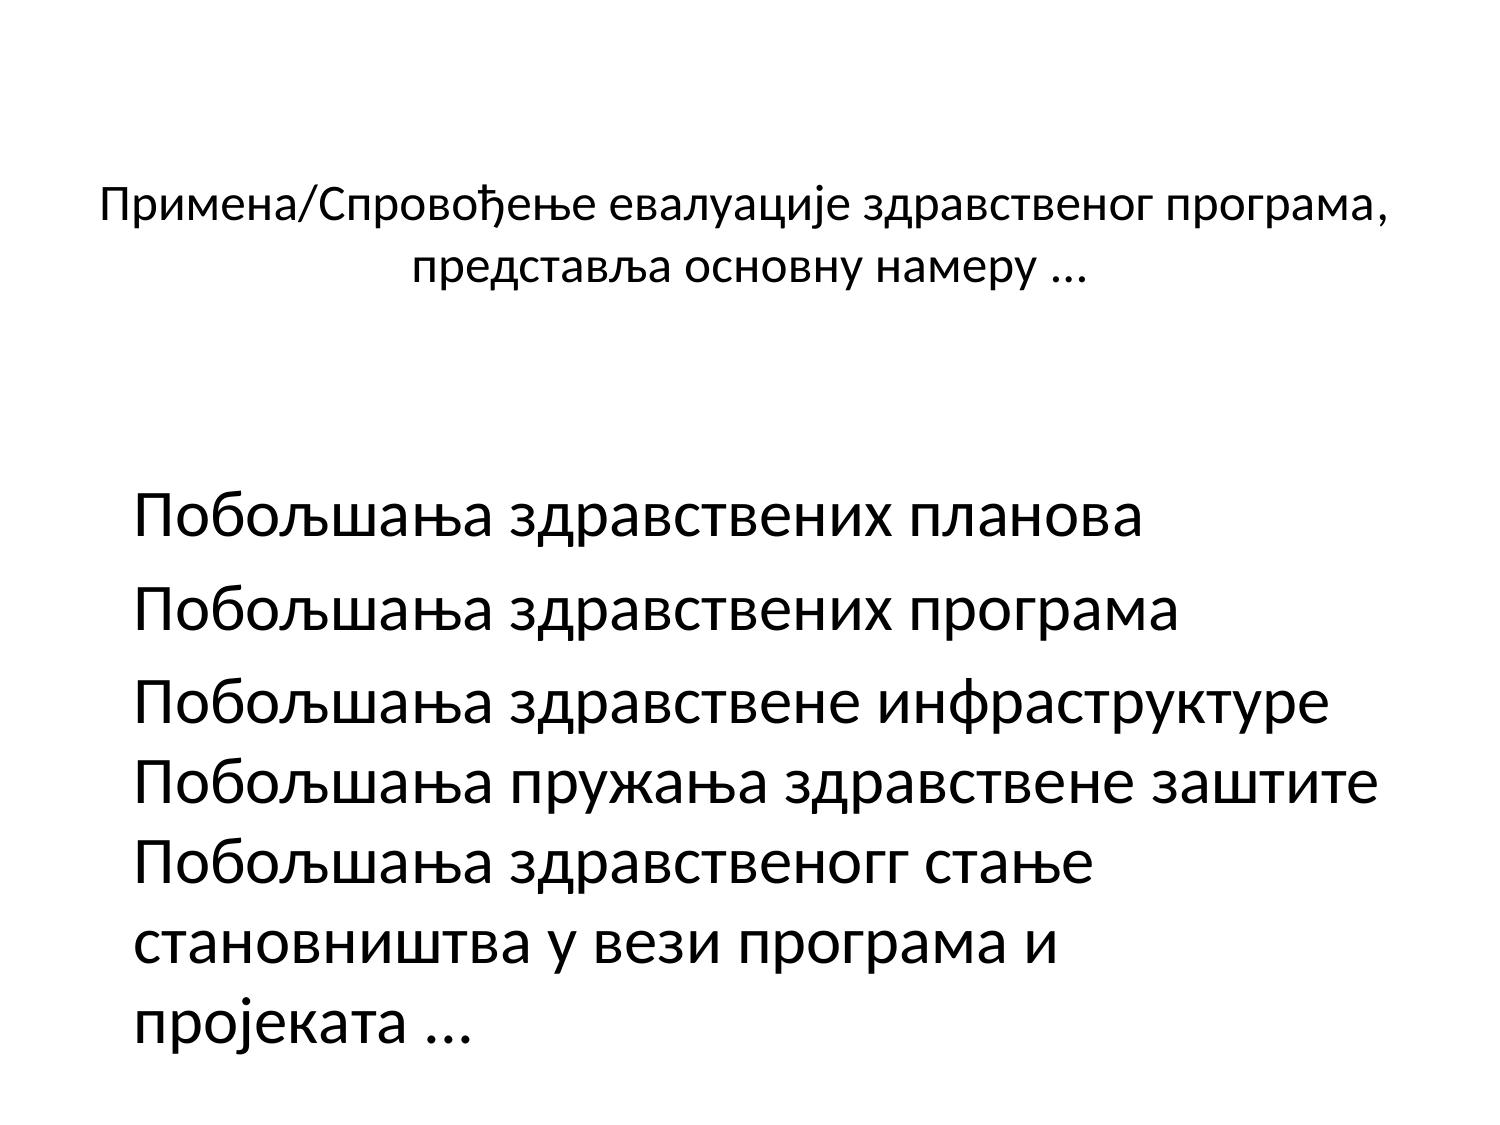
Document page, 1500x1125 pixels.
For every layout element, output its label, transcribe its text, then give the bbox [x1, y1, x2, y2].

title Примена/Спровођење евалуације здравственог програма, представља основну намеру ... [75, 137, 1425, 325]
list Побољшања здравствених планова Побољшања здравствених програма Побољшања здравствене инфраструктуре Побољшања пружања здравствене заштите Побољшања здравственогг стање становништва у вези програма и пројеката ... [62, 462, 1413, 1125]
